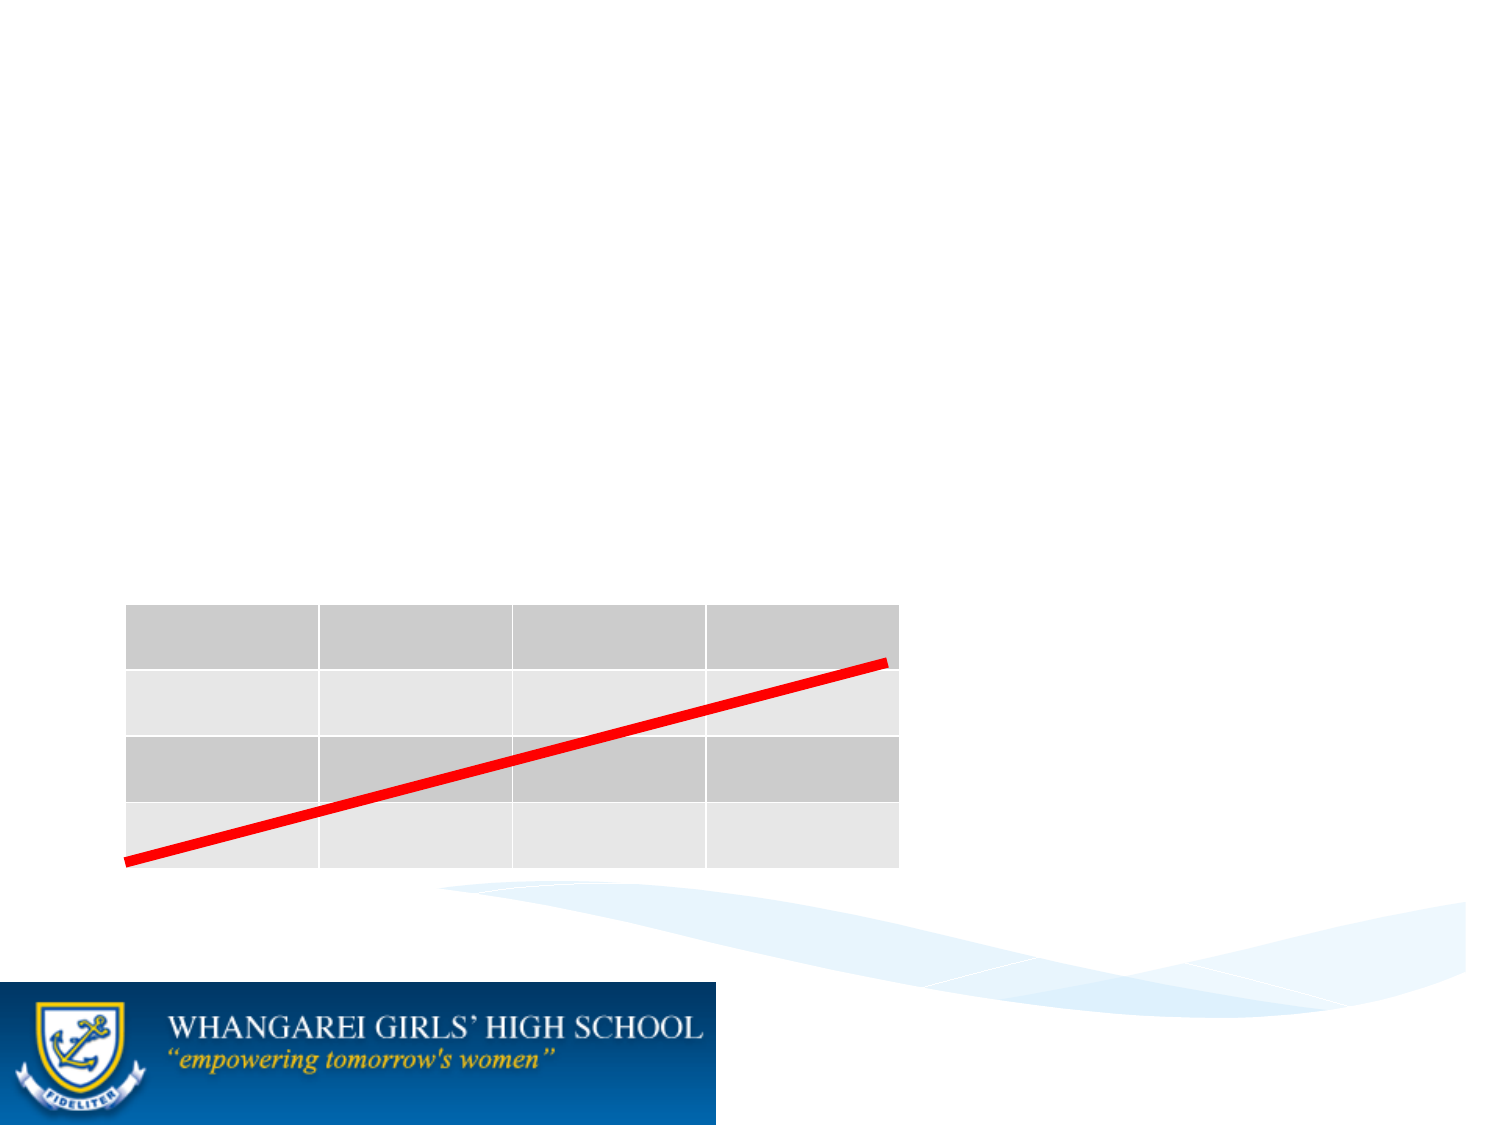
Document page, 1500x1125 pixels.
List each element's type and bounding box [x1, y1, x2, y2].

table_header [126, 605, 318, 660]
table_cell [891, 803, 899, 868]
table_cell [893, 737, 899, 802]
text_box [124, 662, 888, 863]
picture [0, 982, 716, 1125]
table_header [707, 605, 899, 669]
table_header [320, 605, 512, 660]
table_cell [893, 671, 899, 735]
table_header [513, 605, 705, 660]
